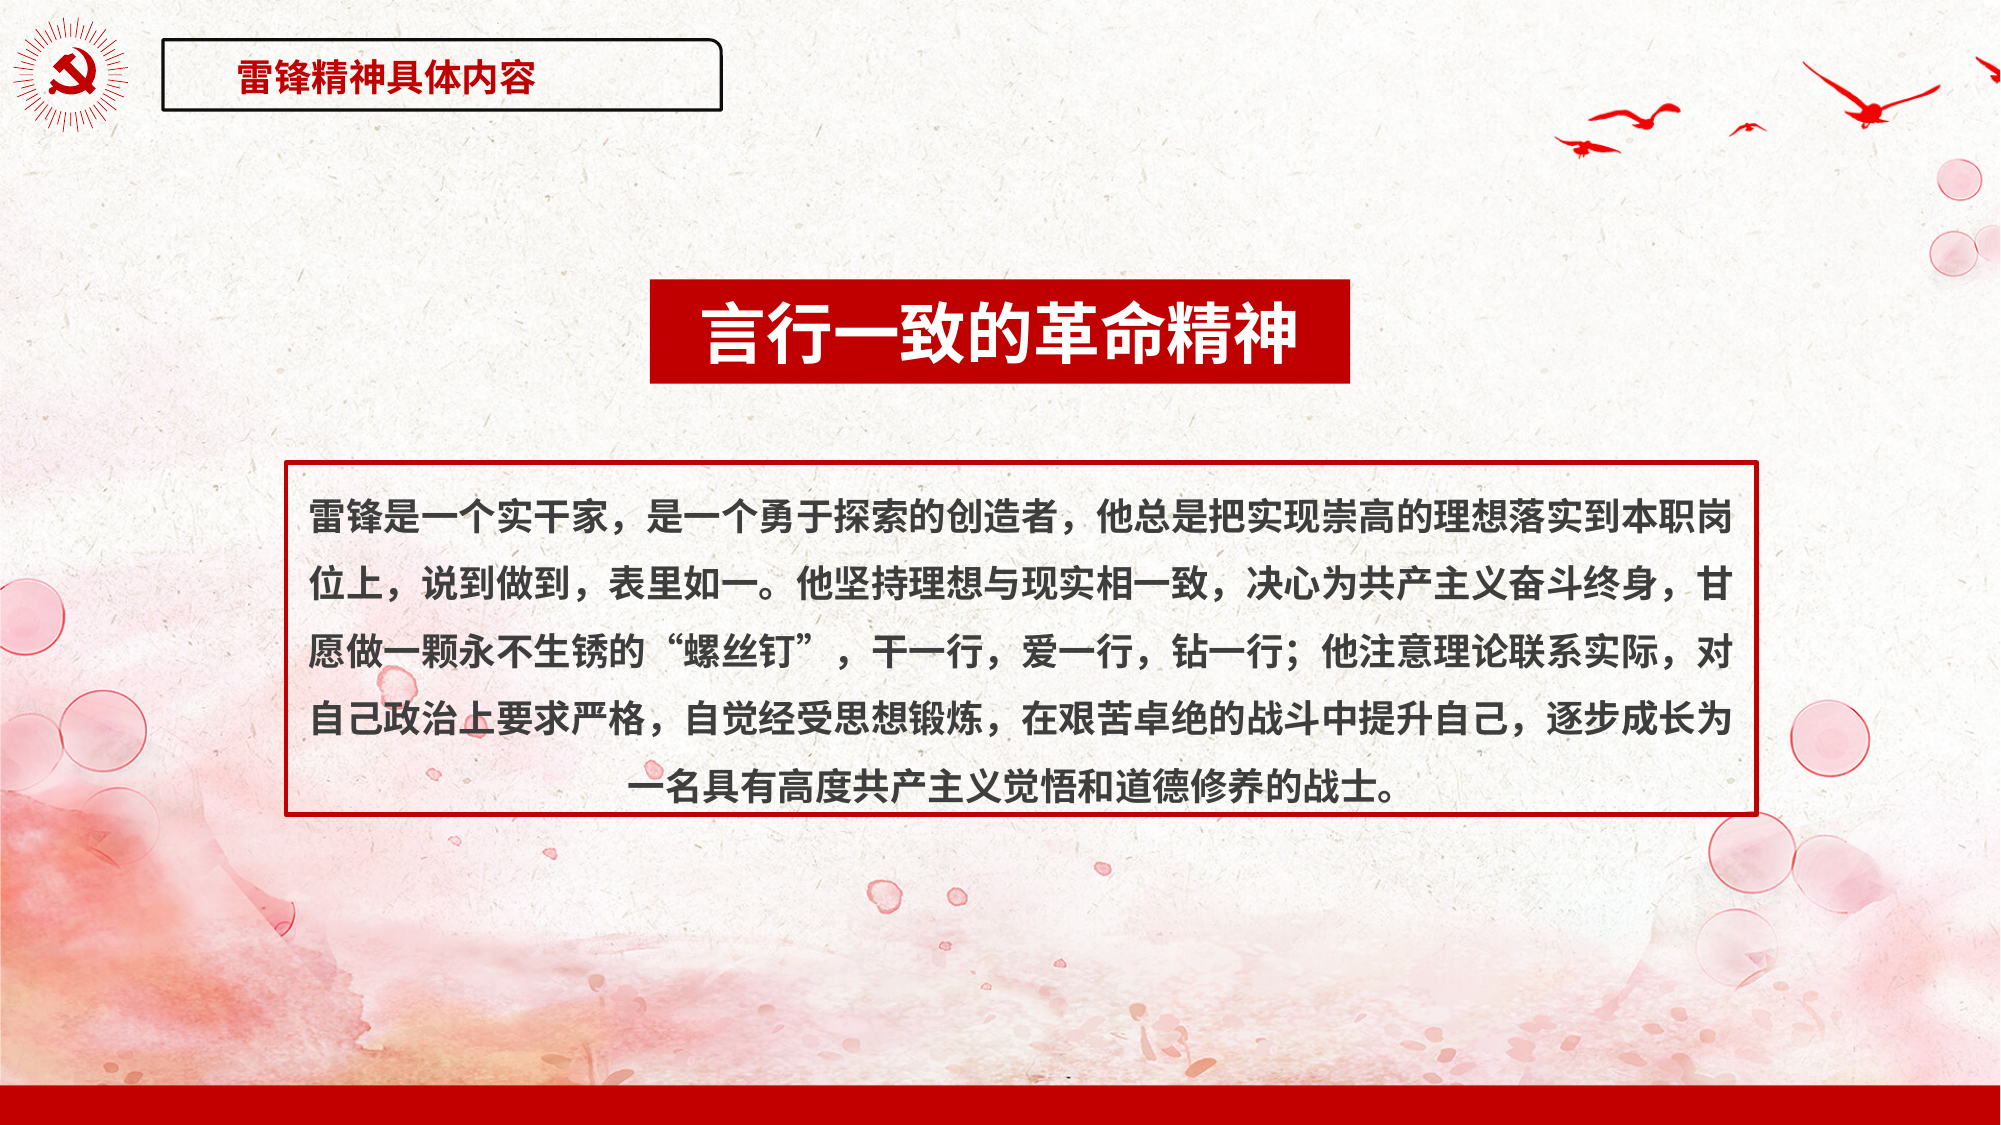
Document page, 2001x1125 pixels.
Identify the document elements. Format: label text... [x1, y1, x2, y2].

picture [0, 0, 2001, 1125]
text_box 雷锋是一个实干家，是一个勇于探索的创造者，他总是把实现崇高的理想落实到本职岗位上，说到做到，表里如一。他坚持理想与现实相一致，决心为共产主义奋斗终身，甘愿做一颗永不生锈的“螺丝钉”，干一行，爱一行，钻一行；他注意理论联系实际，对自己政治上要求严格，自觉经受思想锻炼，在艰苦卓绝的战斗中提升自己，逐步成长为一名具有高度共产主义觉悟和道德修养的战士。 [286, 462, 1757, 815]
text_box 言行一致的革命精神 [649, 279, 1351, 384]
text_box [13, 17, 722, 133]
